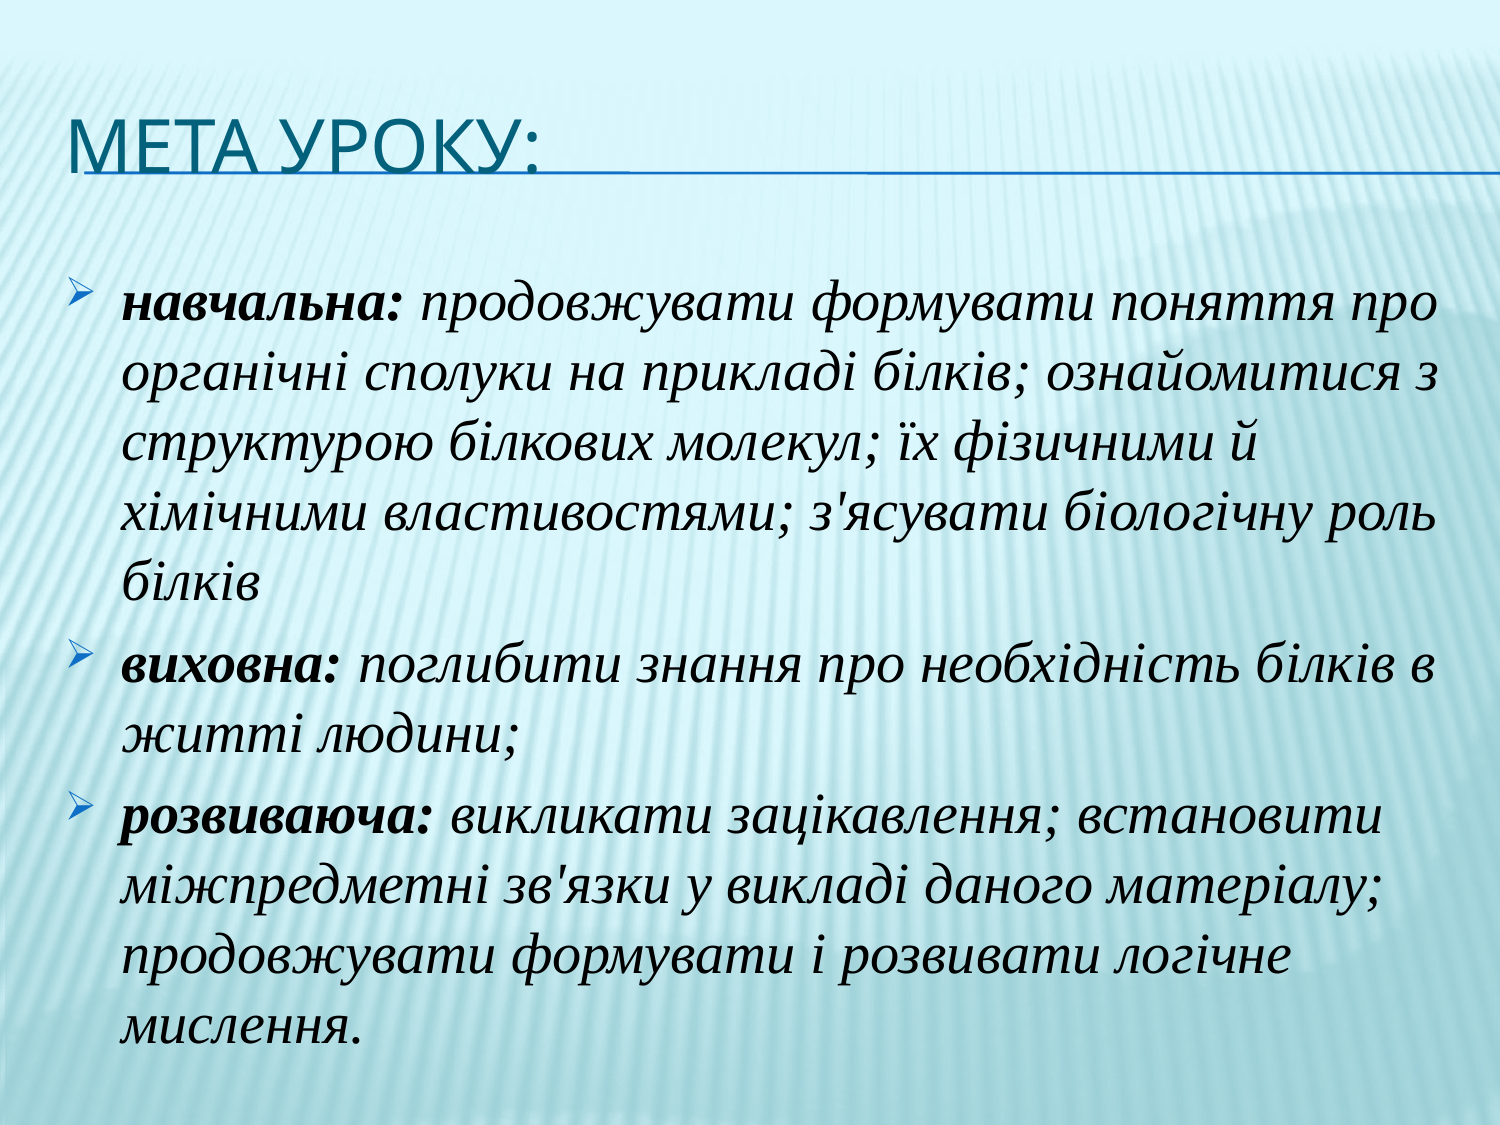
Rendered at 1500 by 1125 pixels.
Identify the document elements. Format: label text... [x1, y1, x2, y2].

list навчальна: продовжувати формувати поняття про органічні сполуки на прикладі білків; ознайомитися з структурою білкових молекул; їх фізичними й хімічними властивостями; з'ясувати біологічну роль білків виховна: поглибити знання про необхідність білків в житті людини; розвиваюча: викликати зацікавлення; встановити міжпредметні зв'язки у викладі даного матеріалу; продовжувати формувати і розвивати логічне мислення. [50, 254, 1475, 998]
title Мета уроку: [50, 75, 1475, 213]
